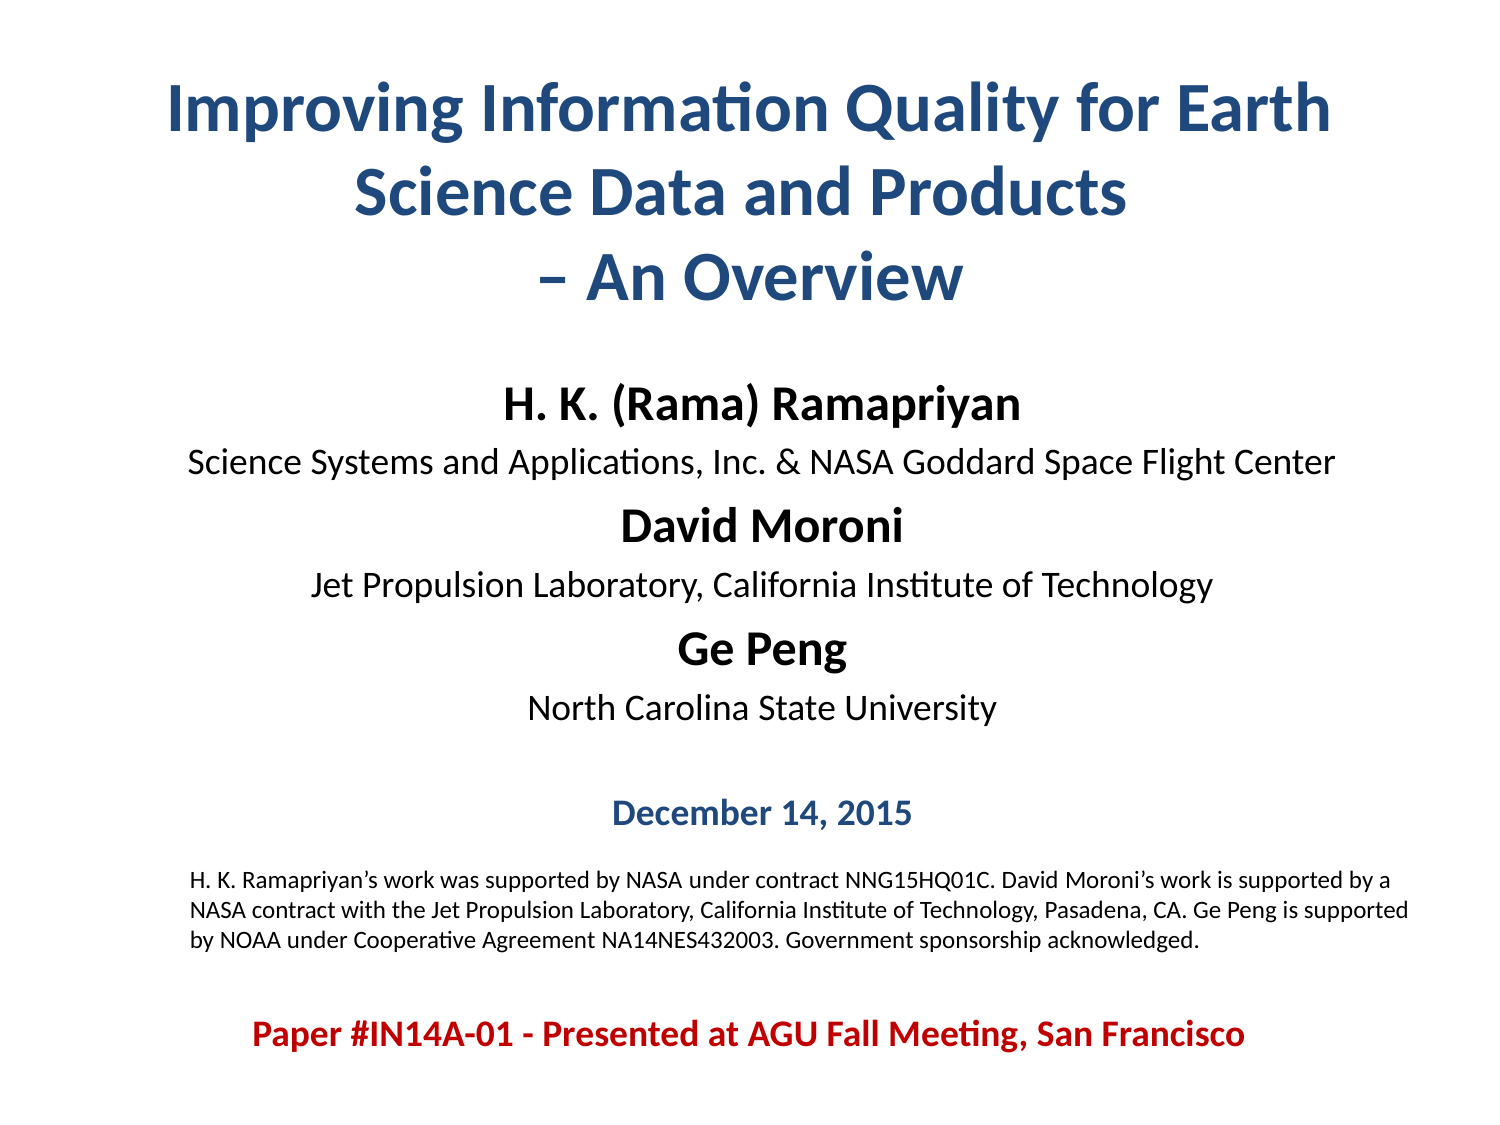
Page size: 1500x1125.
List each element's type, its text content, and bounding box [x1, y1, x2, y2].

title Improving Information Quality for Earth Science Data and Products – An Overview [112, 50, 1388, 325]
subtitle H. K. (Rama) Ramapriyan Science Systems and Applications, Inc. & NASA Goddard Space Flight Center David Moroni Jet Propulsion Laboratory, California Institute of Technology Ge Peng North Carolina State University December 14, 2015 [125, 362, 1400, 738]
text_box H. K. Ramapriyan’s work was supported by NASA under contract NNG15HQ01C. David Moroni’s work is supported by a NASA contract with the Jet Propulsion Laboratory, California Institute of Technology, Pasadena, CA. Ge Peng is supported by NOAA under Cooperative Agreement NA14NES432003. Government sponsorship acknowledged. [174, 856, 1449, 962]
text_box Paper #IN14A-01 - Presented at AGU Fall Meeting, San Francisco [237, 1001, 1288, 1062]
